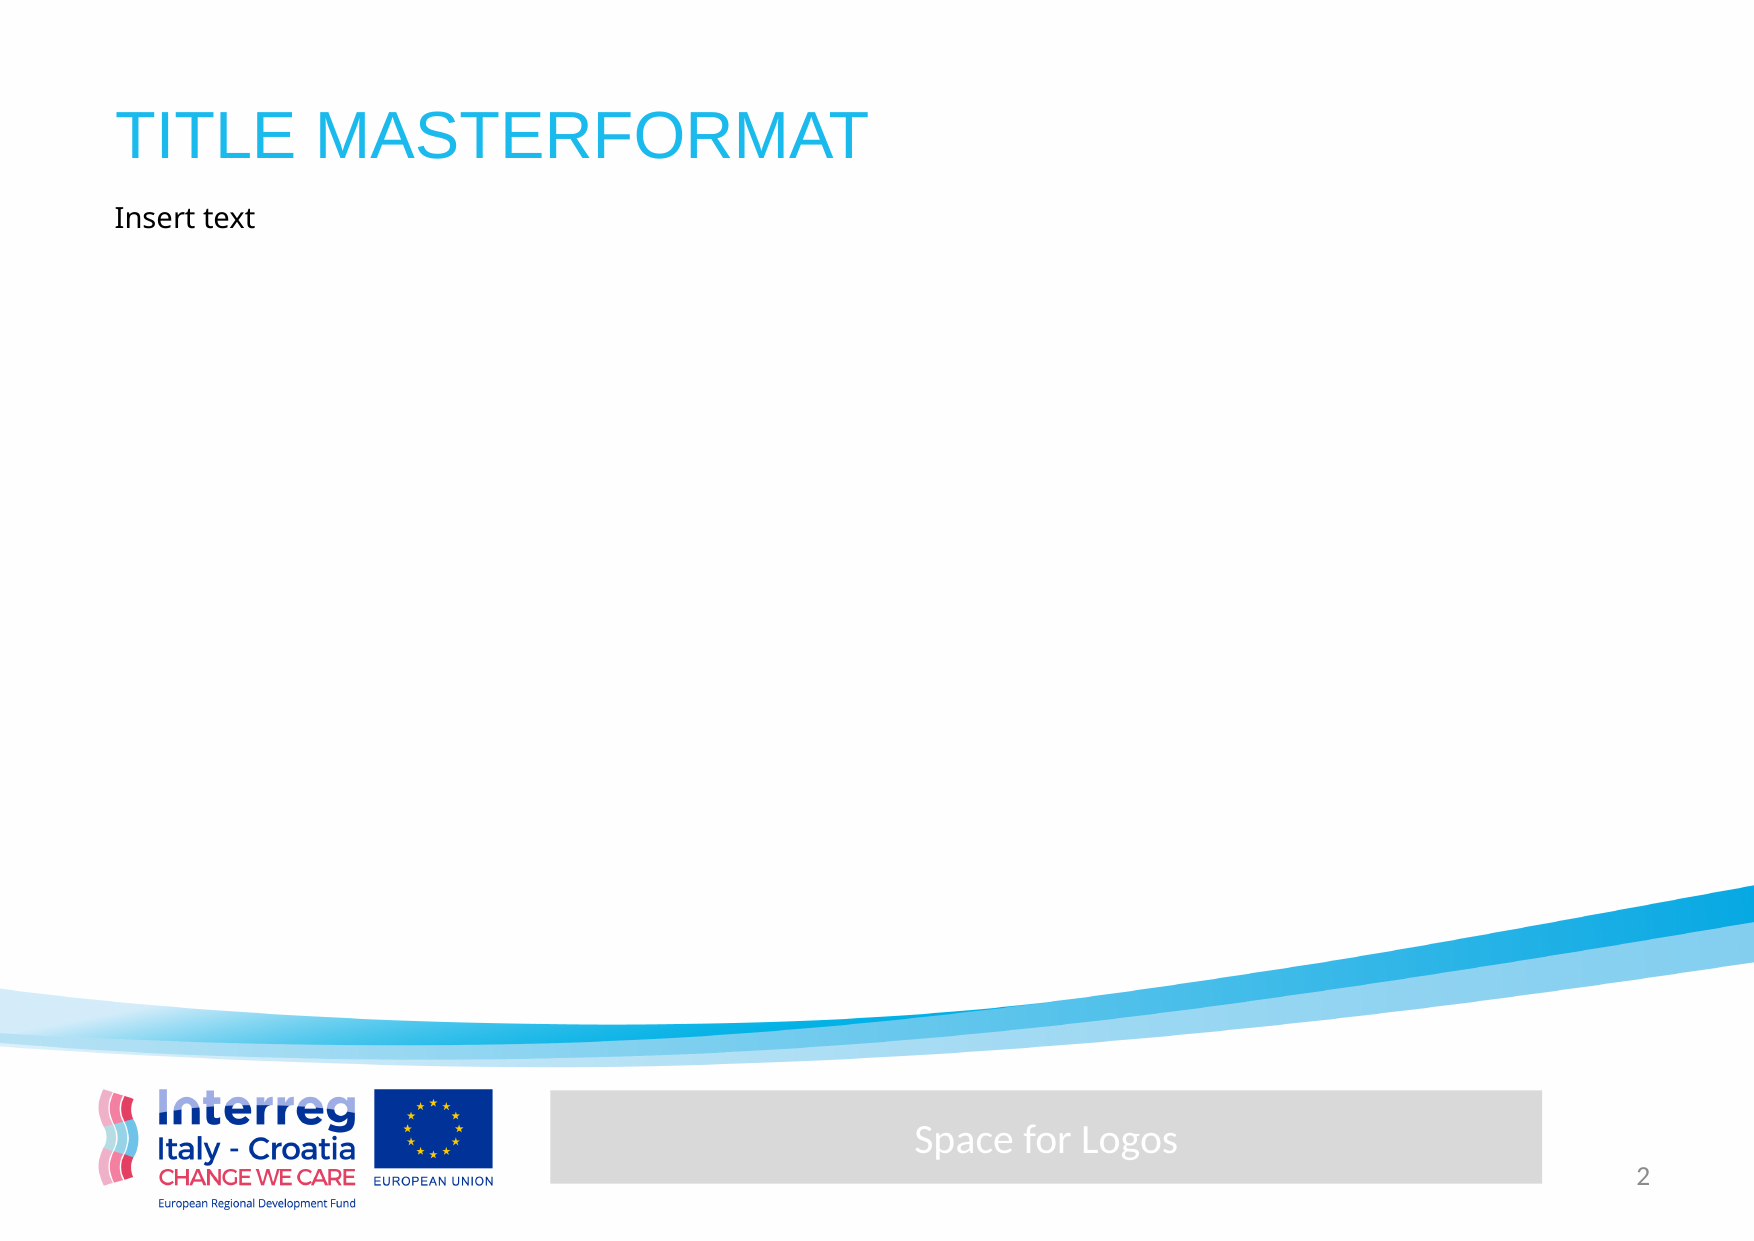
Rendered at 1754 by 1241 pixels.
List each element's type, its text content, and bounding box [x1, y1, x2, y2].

text_box TITLE MASTERFORMAT [97, 83, 1656, 181]
text_box Insert text [99, 191, 1658, 851]
text_box Space for Logos [549, 1089, 1543, 1185]
slide_number 2 [1607, 1141, 1666, 1208]
picture [0, 0, 1754, 1241]
